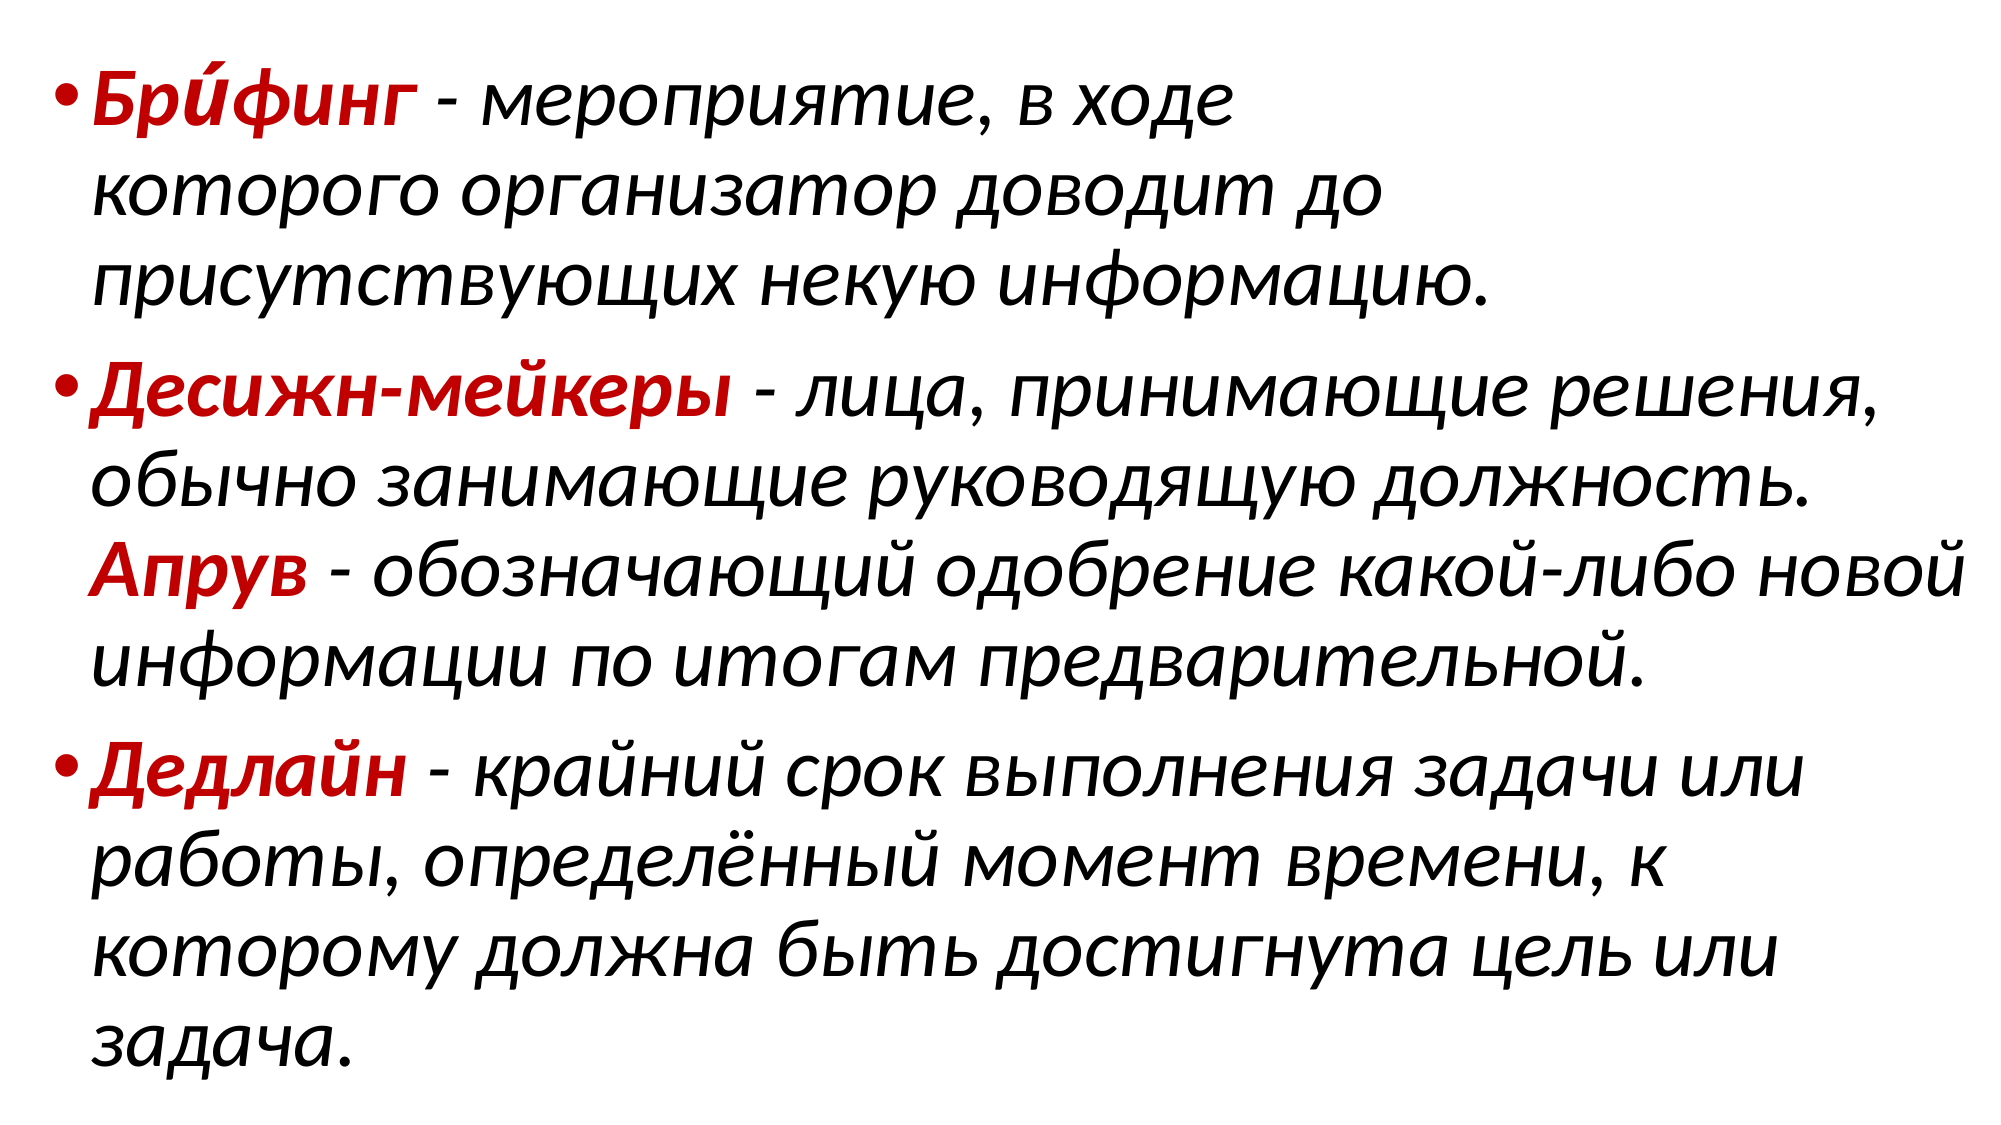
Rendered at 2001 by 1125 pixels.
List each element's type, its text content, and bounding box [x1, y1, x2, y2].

list Бри́финг - мероприятие, в ходе которого организатор доводит до присутствующих некую информацию. Десижн-мейкеры - лица, принимающие решения, обычно занимающие руководящую должность. Апрув - обозначающий одобрение какой-либо новой информации по итогам предварительной. Дедлайн - крайний срок выполнения задачи или работы, определённый момент времени, к которому должна быть достигнута цель или задача. [37, 46, 1988, 1107]
